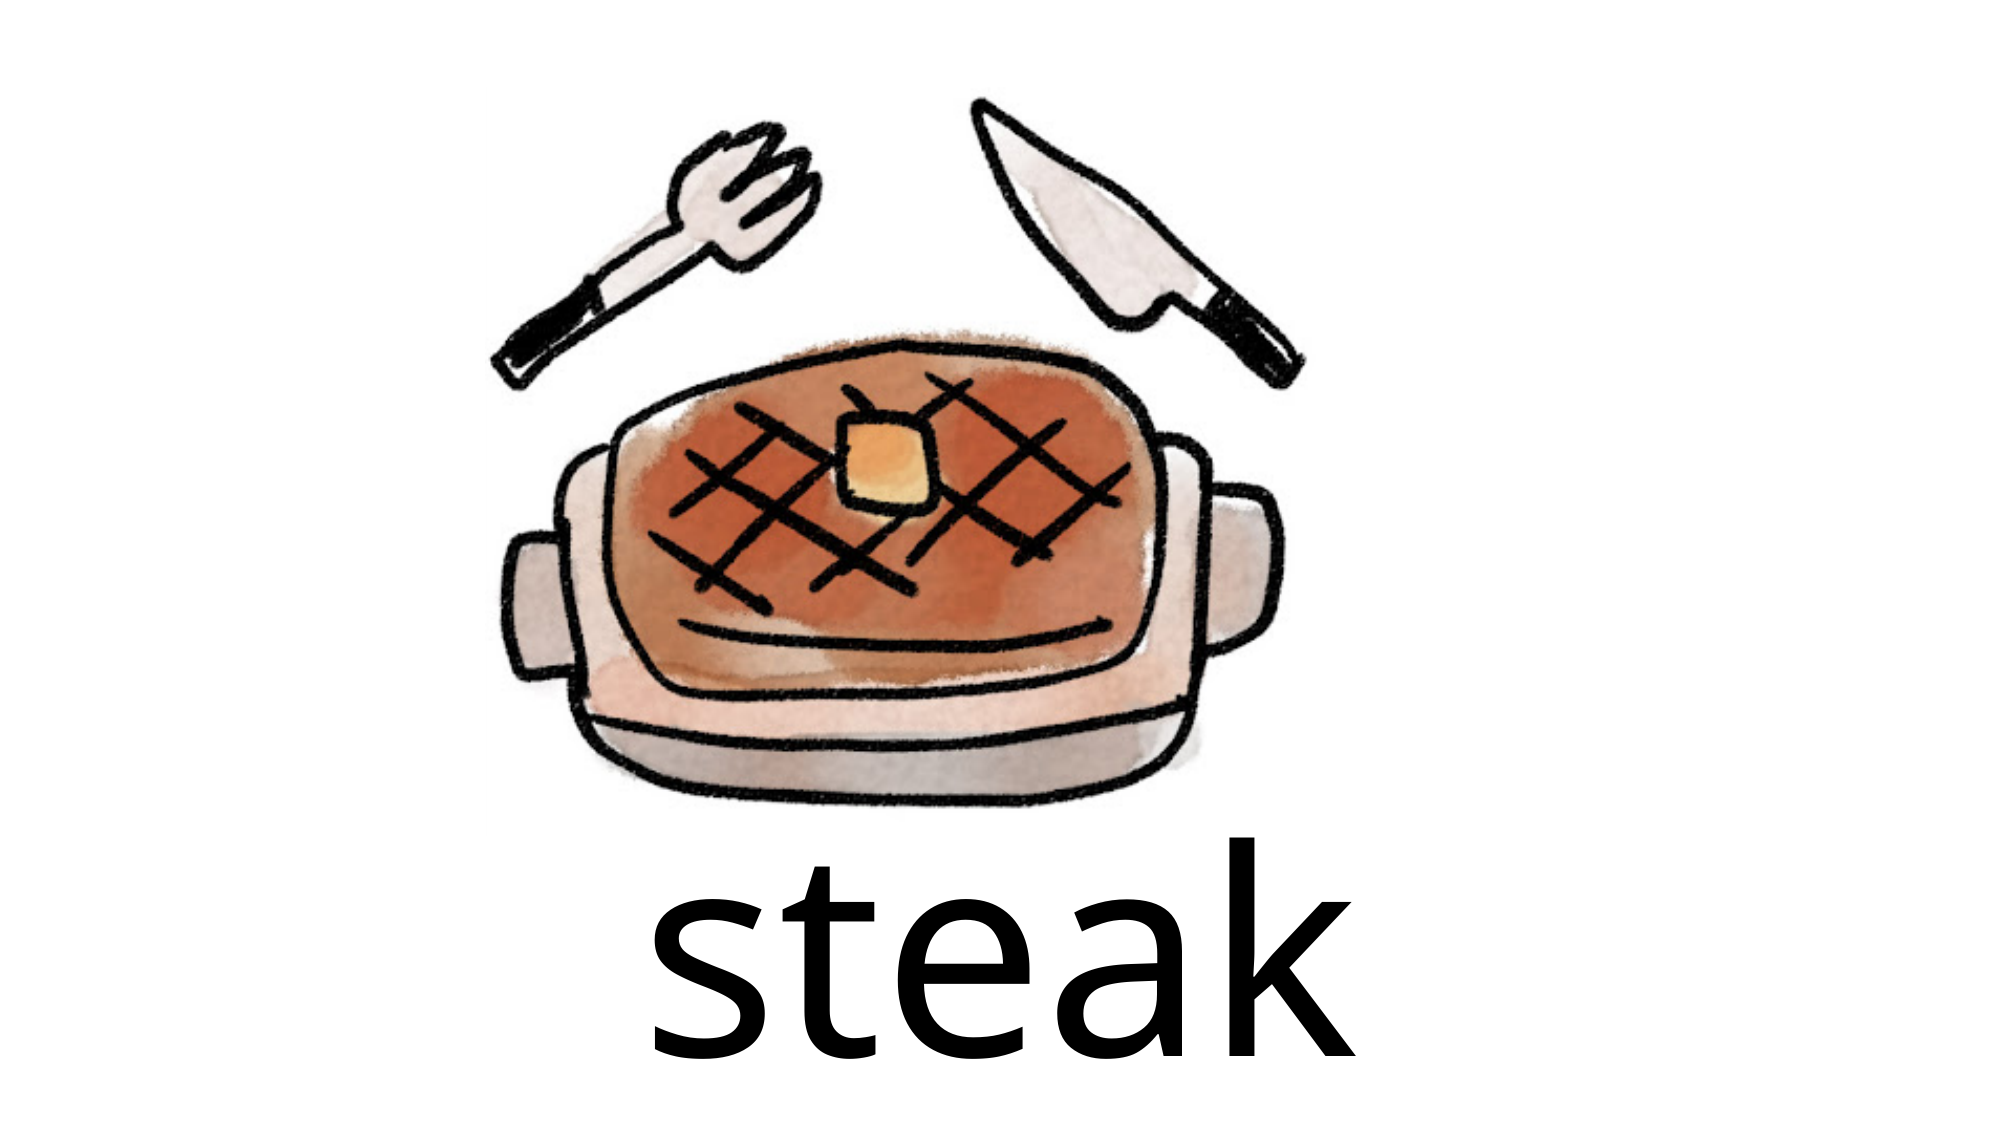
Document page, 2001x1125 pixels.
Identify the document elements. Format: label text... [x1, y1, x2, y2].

picture [484, 87, 1324, 836]
text_box steak [625, 761, 1375, 1122]
